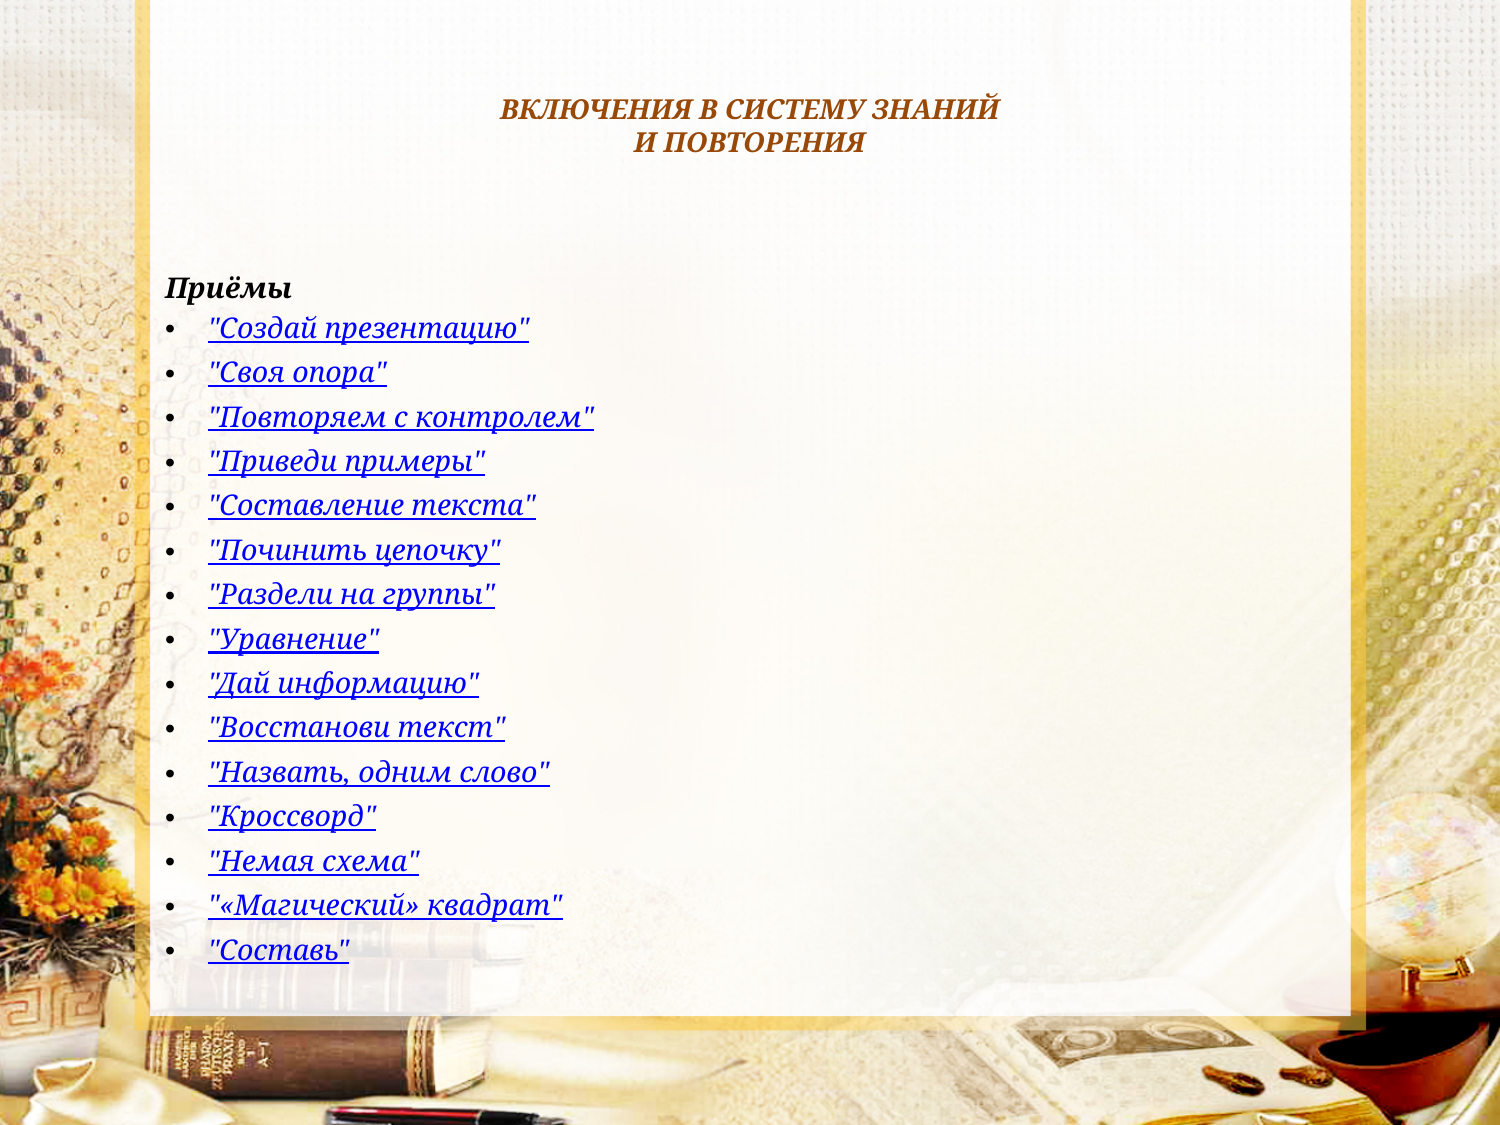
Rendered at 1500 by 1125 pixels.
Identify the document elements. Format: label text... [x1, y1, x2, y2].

picture [0, 0, 1500, 1125]
list Приёмы "Создай презентацию" "Своя опора" "Повторяем с контролем" "Приведи примеры" "Составление текста" "Починить цепочку" "Раздели на группы" "Уравнение" "Дай информацию" "Восстанови текст" "Назвать, одним слово" "Кроссворд" "Немая схема" "«Магический» квадрат" "Составь" [150, 262, 1350, 1005]
title ВКЛЮЧЕНИЯ В СИСТЕМУ ЗНАНИЙ И ПОВТОРЕНИЯ [149, 12, 1350, 200]
